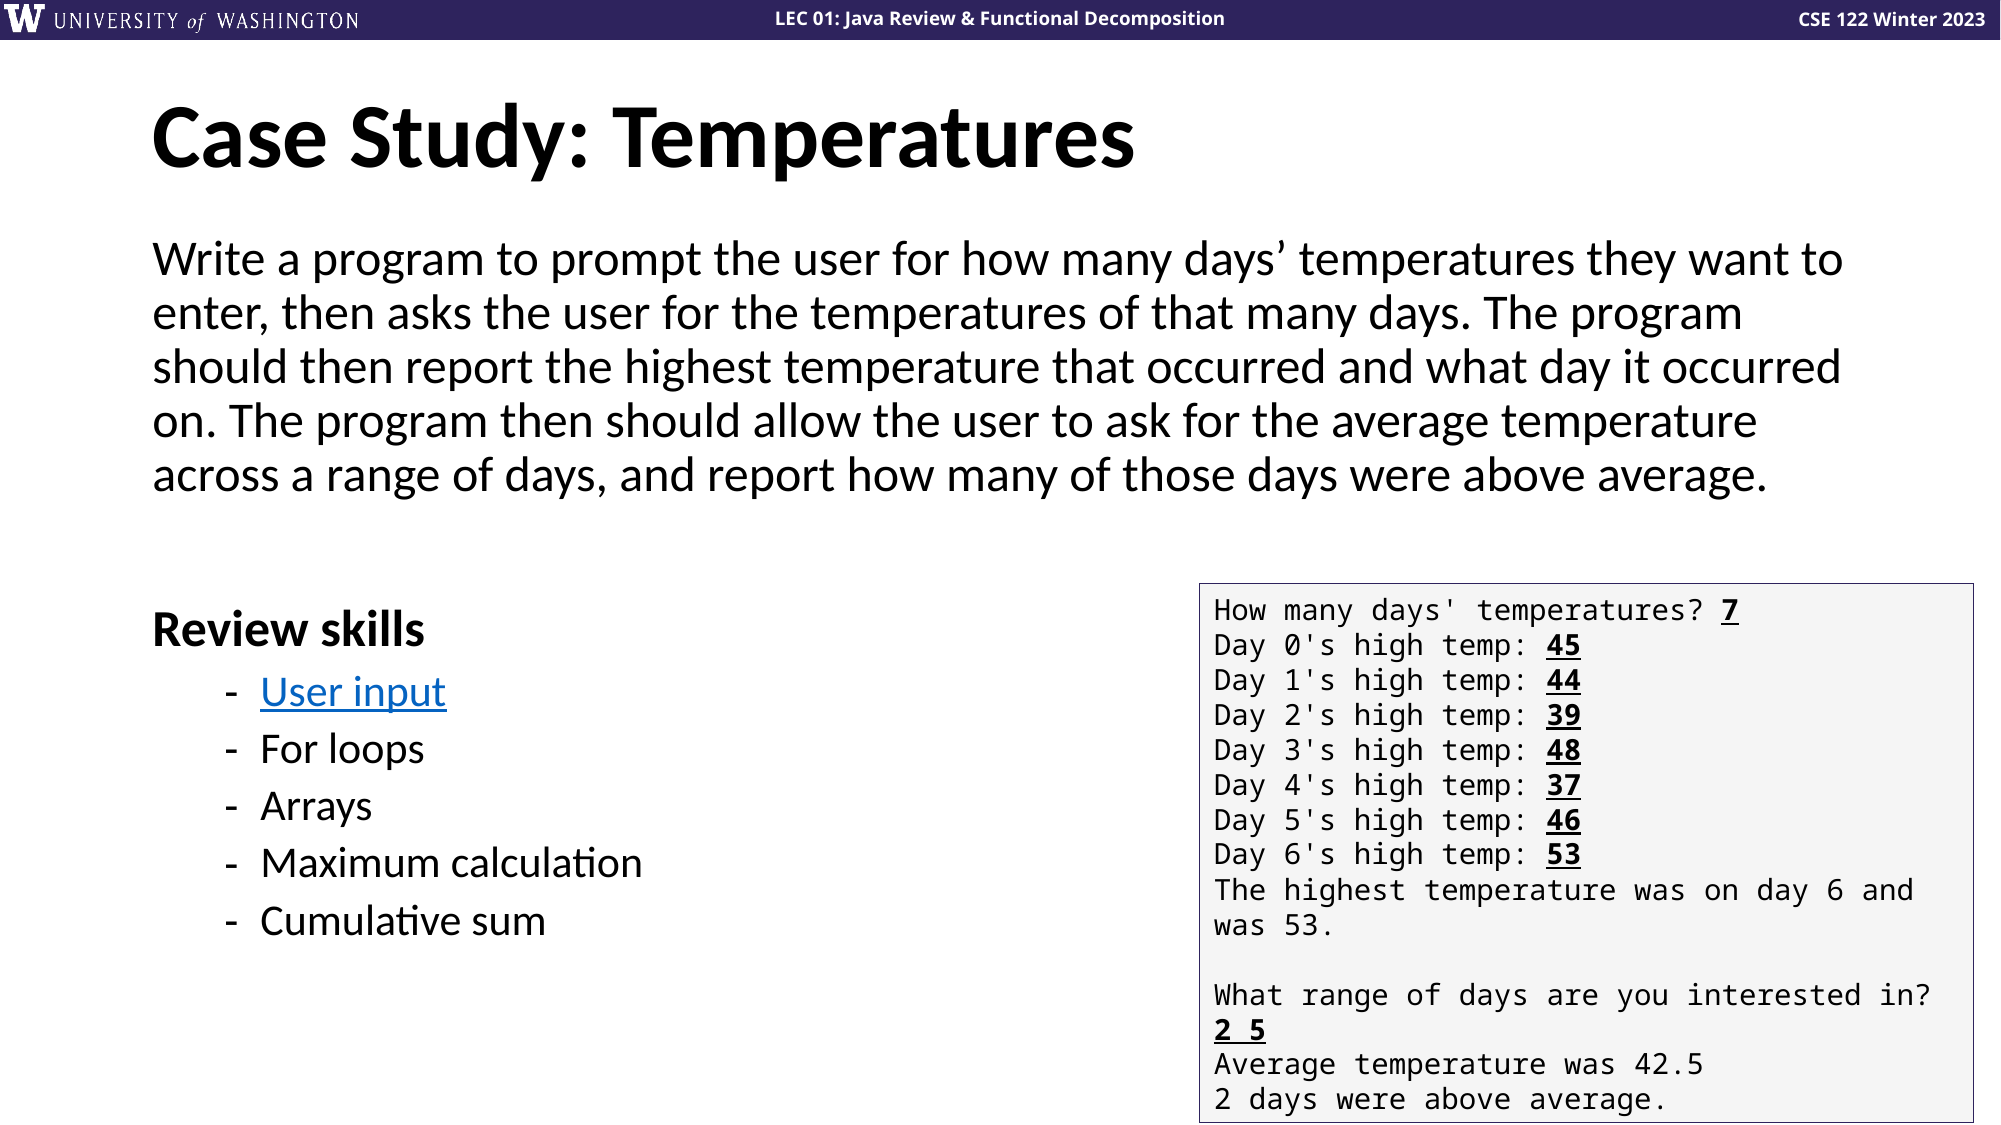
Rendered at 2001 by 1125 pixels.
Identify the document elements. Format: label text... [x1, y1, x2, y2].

title Case Study: Temperatures [137, 74, 1863, 200]
picture [4, 4, 358, 33]
text_box How many days' temperatures? 7 Day 0's high temp: 45 Day 1's high temp: 44 Day 2's high temp: 39 Day 3's high temp: 48 Day 4's high temp: 37 Day 5's high temp: 46 Day 6's high temp: 53 The highest temperature was on day 6 and was 53. What range of days are you interested in? 2 5 Average temperature was 42.5 2 days were above average. [1199, 583, 1974, 1123]
list Write a program to prompt the user for how many days’ temperatures they want to enter, then asks the user for the temperatures of that many days. The program should then report the highest temperature that occurred and what day it occurred on. The program then should allow the user to ask for the average temperature across a range of days, and report how many of those days were above average. Review skills User input For loops Arrays Maximum calculation Cumulative sum [137, 224, 1863, 1014]
